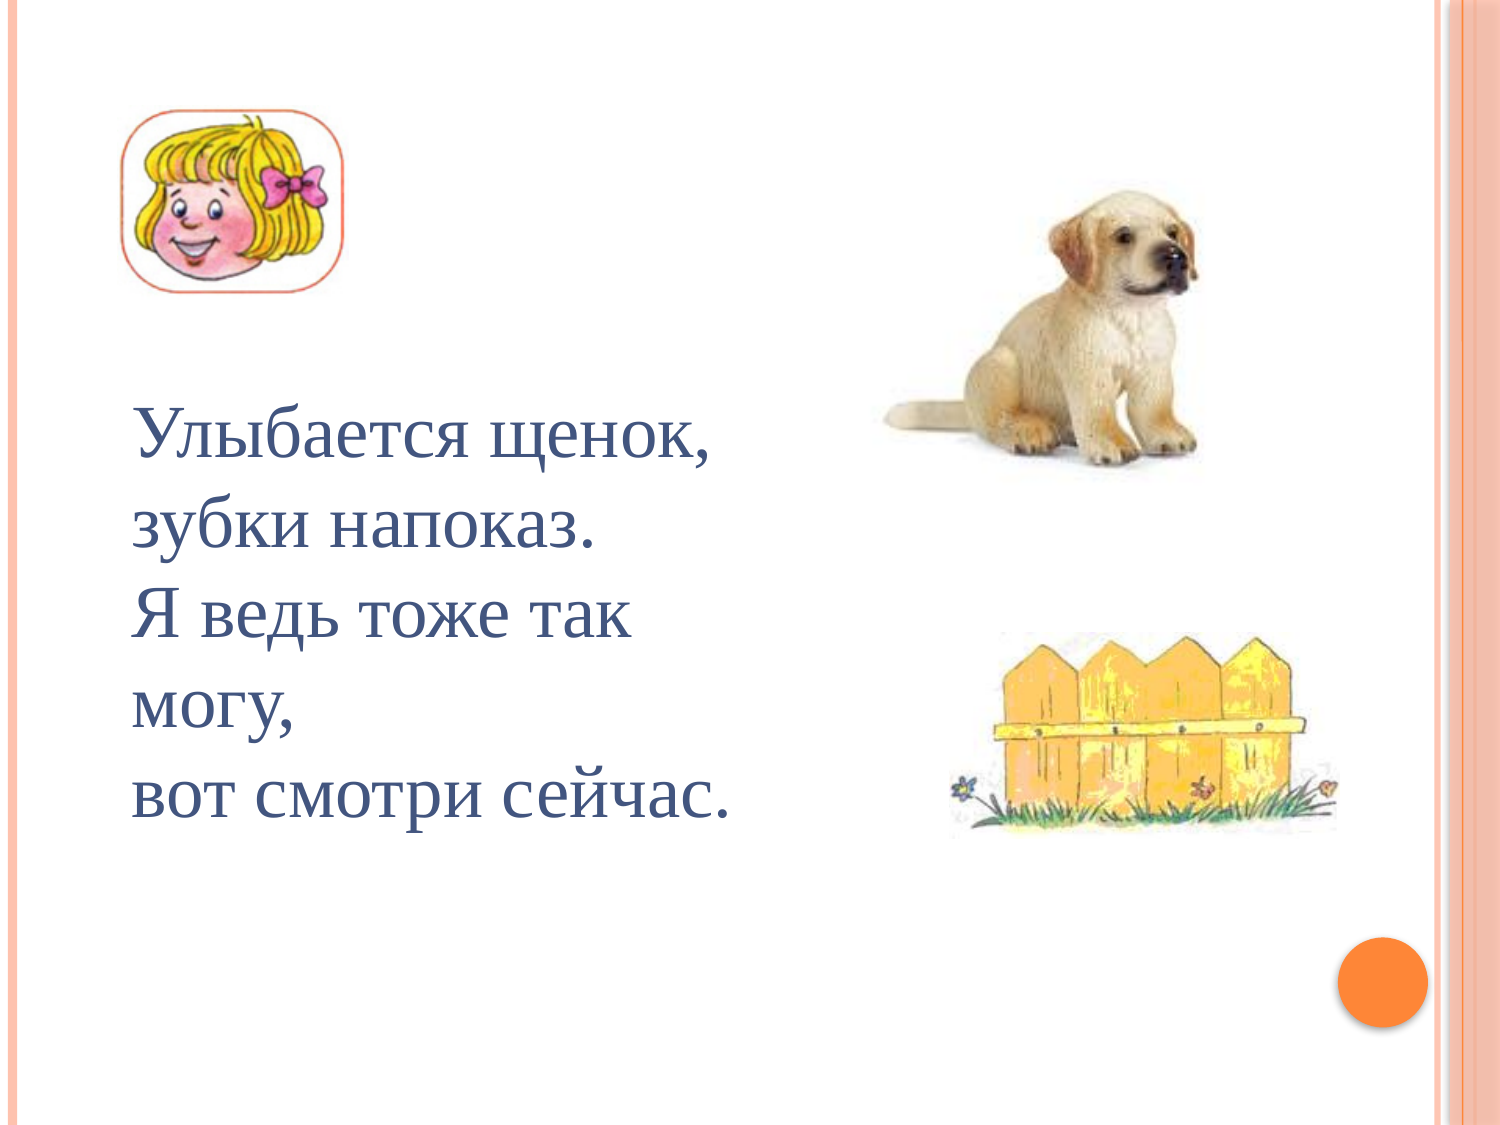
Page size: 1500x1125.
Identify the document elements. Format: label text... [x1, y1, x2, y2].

text_box Улыбается щенок, зубки напоказ. Я ведь тоже так могу, вот смотри сейчас. [117, 374, 762, 840]
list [116, 104, 349, 300]
picture [761, 65, 1412, 516]
picture [948, 632, 1341, 840]
